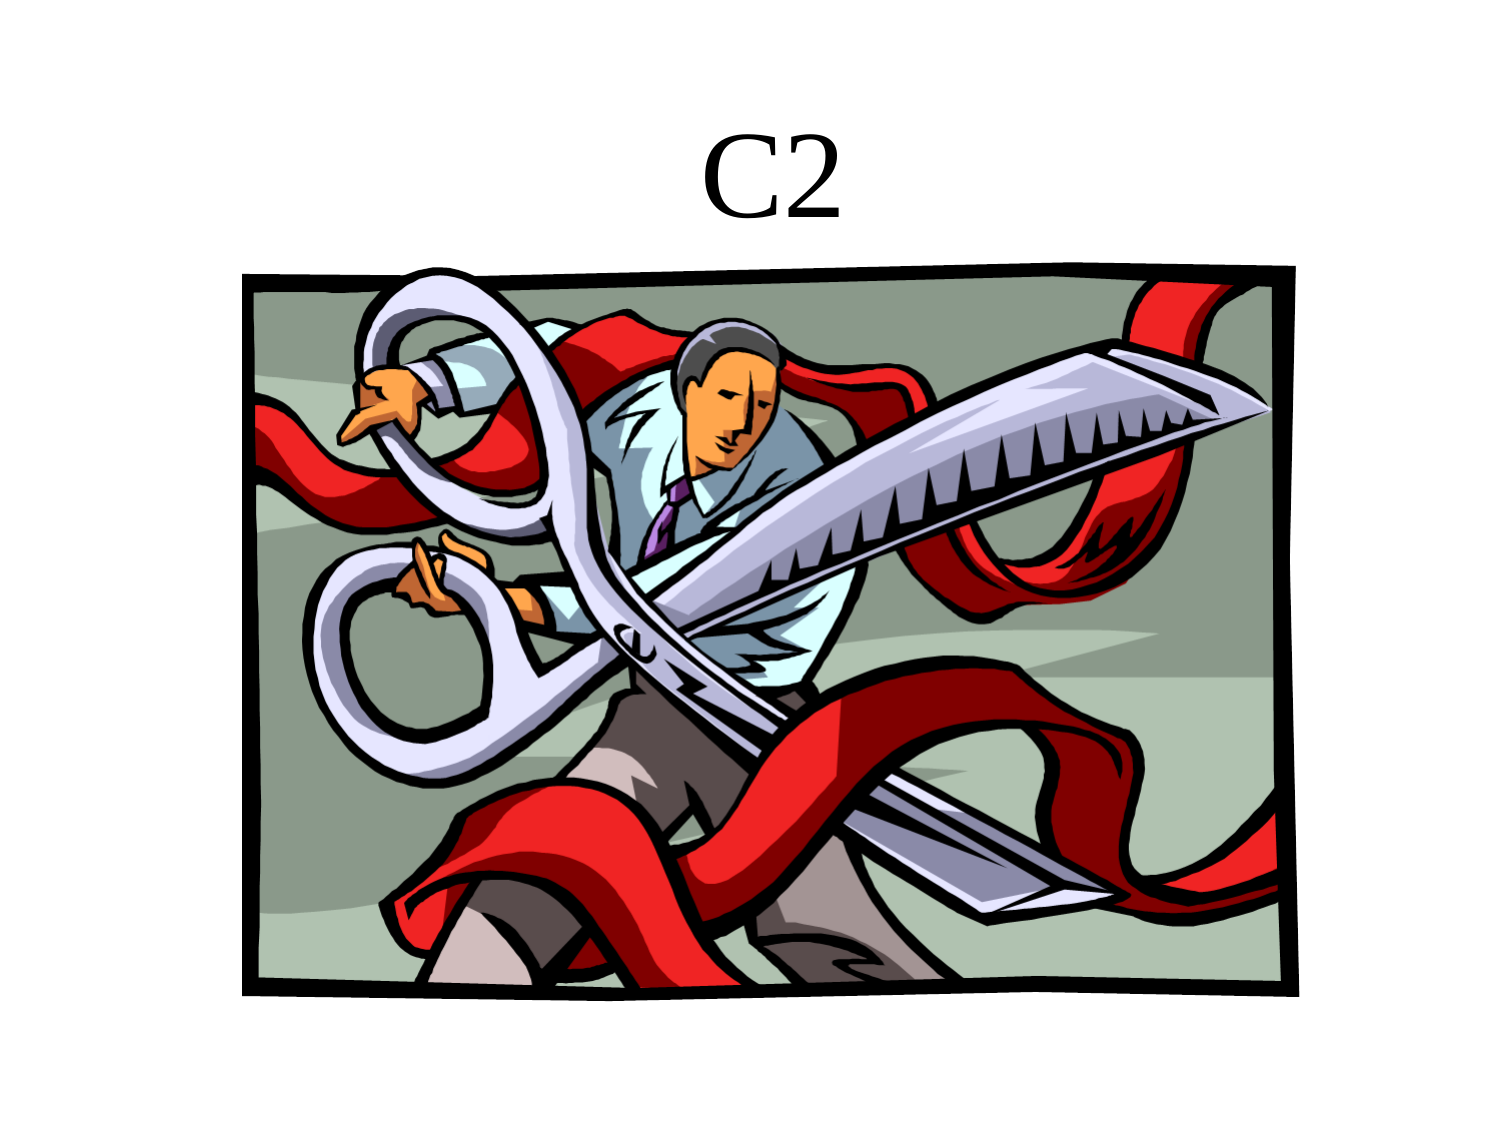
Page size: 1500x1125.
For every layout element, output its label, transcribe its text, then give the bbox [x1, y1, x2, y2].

text_box С2 [501, 84, 1046, 250]
picture [241, 251, 1306, 1006]
